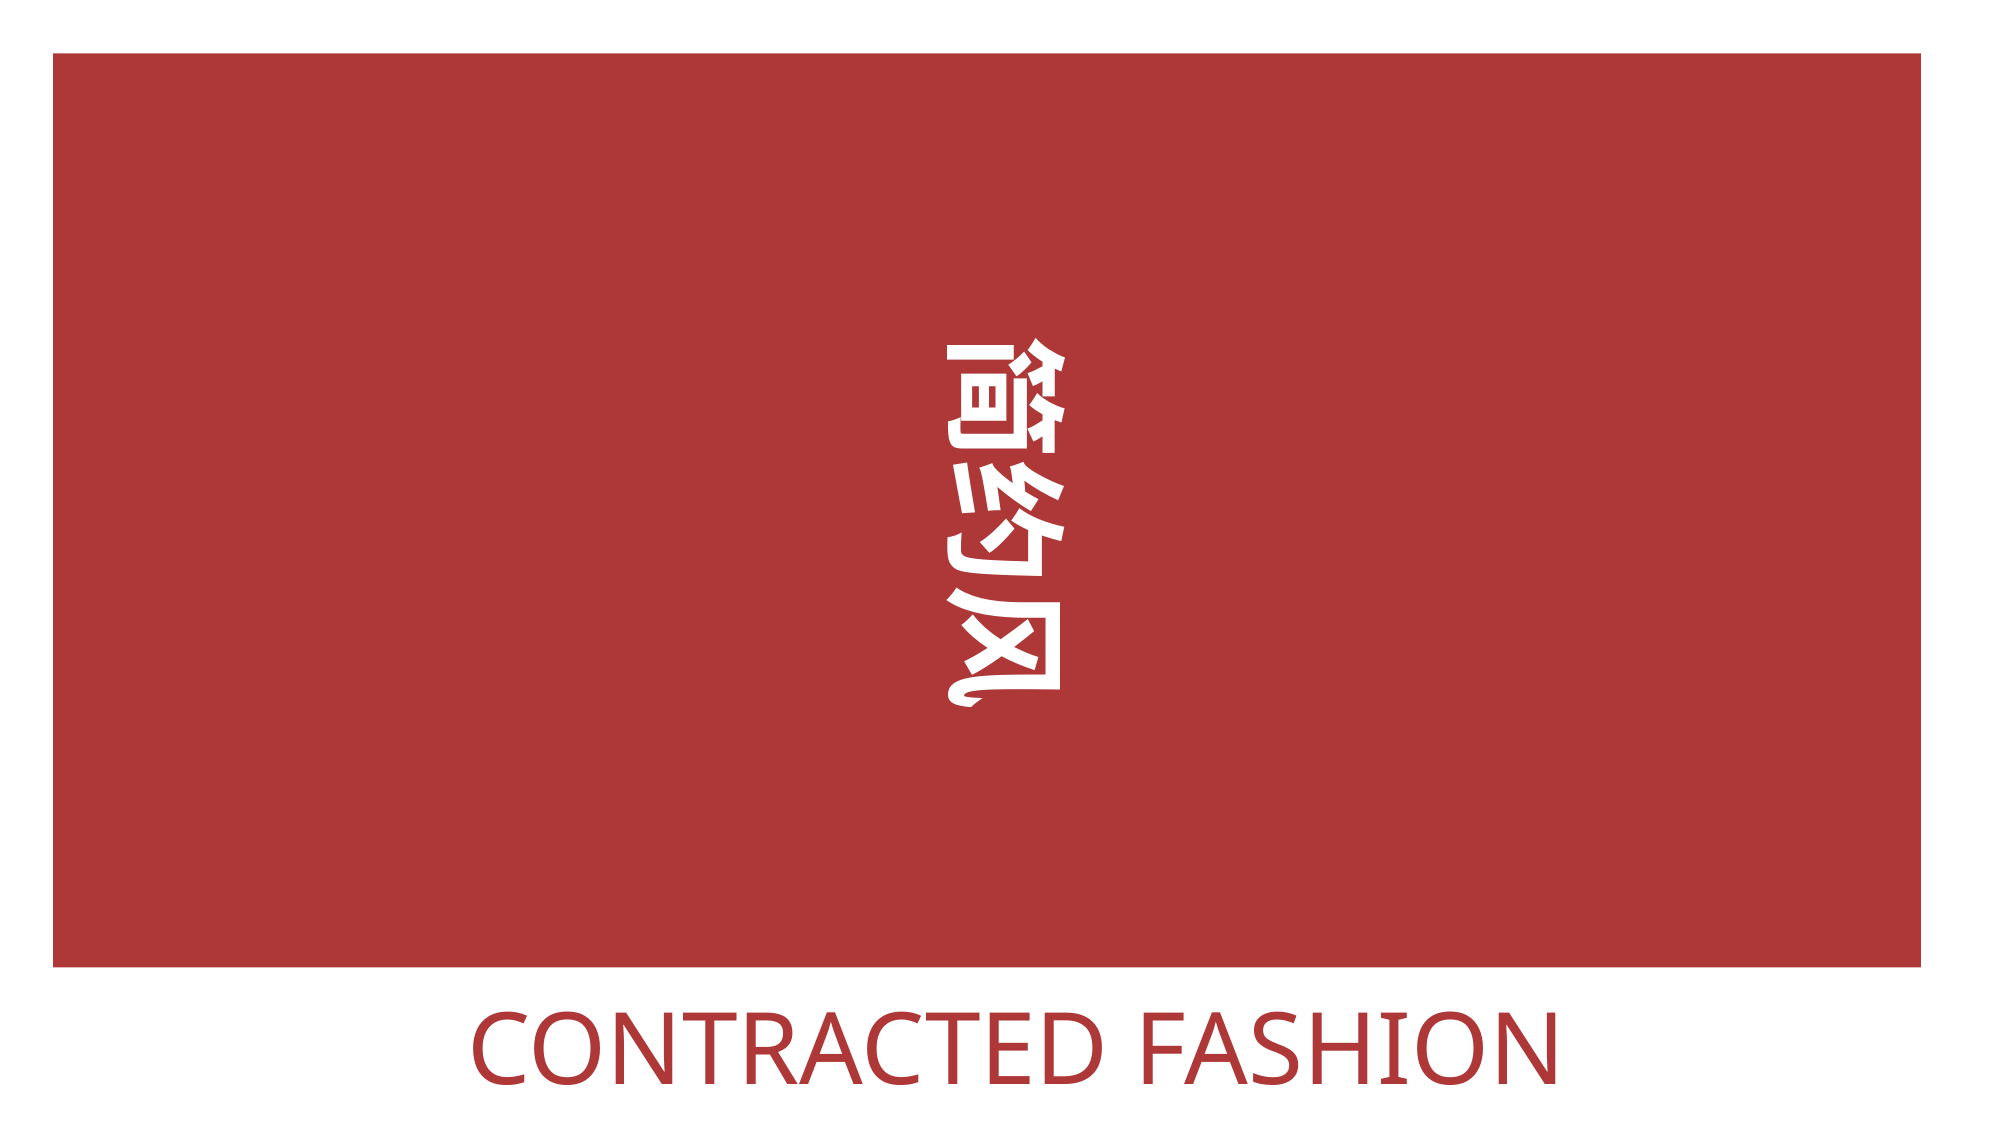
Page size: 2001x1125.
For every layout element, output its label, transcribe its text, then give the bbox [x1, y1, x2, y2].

text_box [52, 52, 1922, 968]
text_box 简约风 [909, 319, 1091, 709]
text_box CONTRACTED FASHION [452, 977, 1582, 1112]
text_box [0, 0, 2000, 1125]
